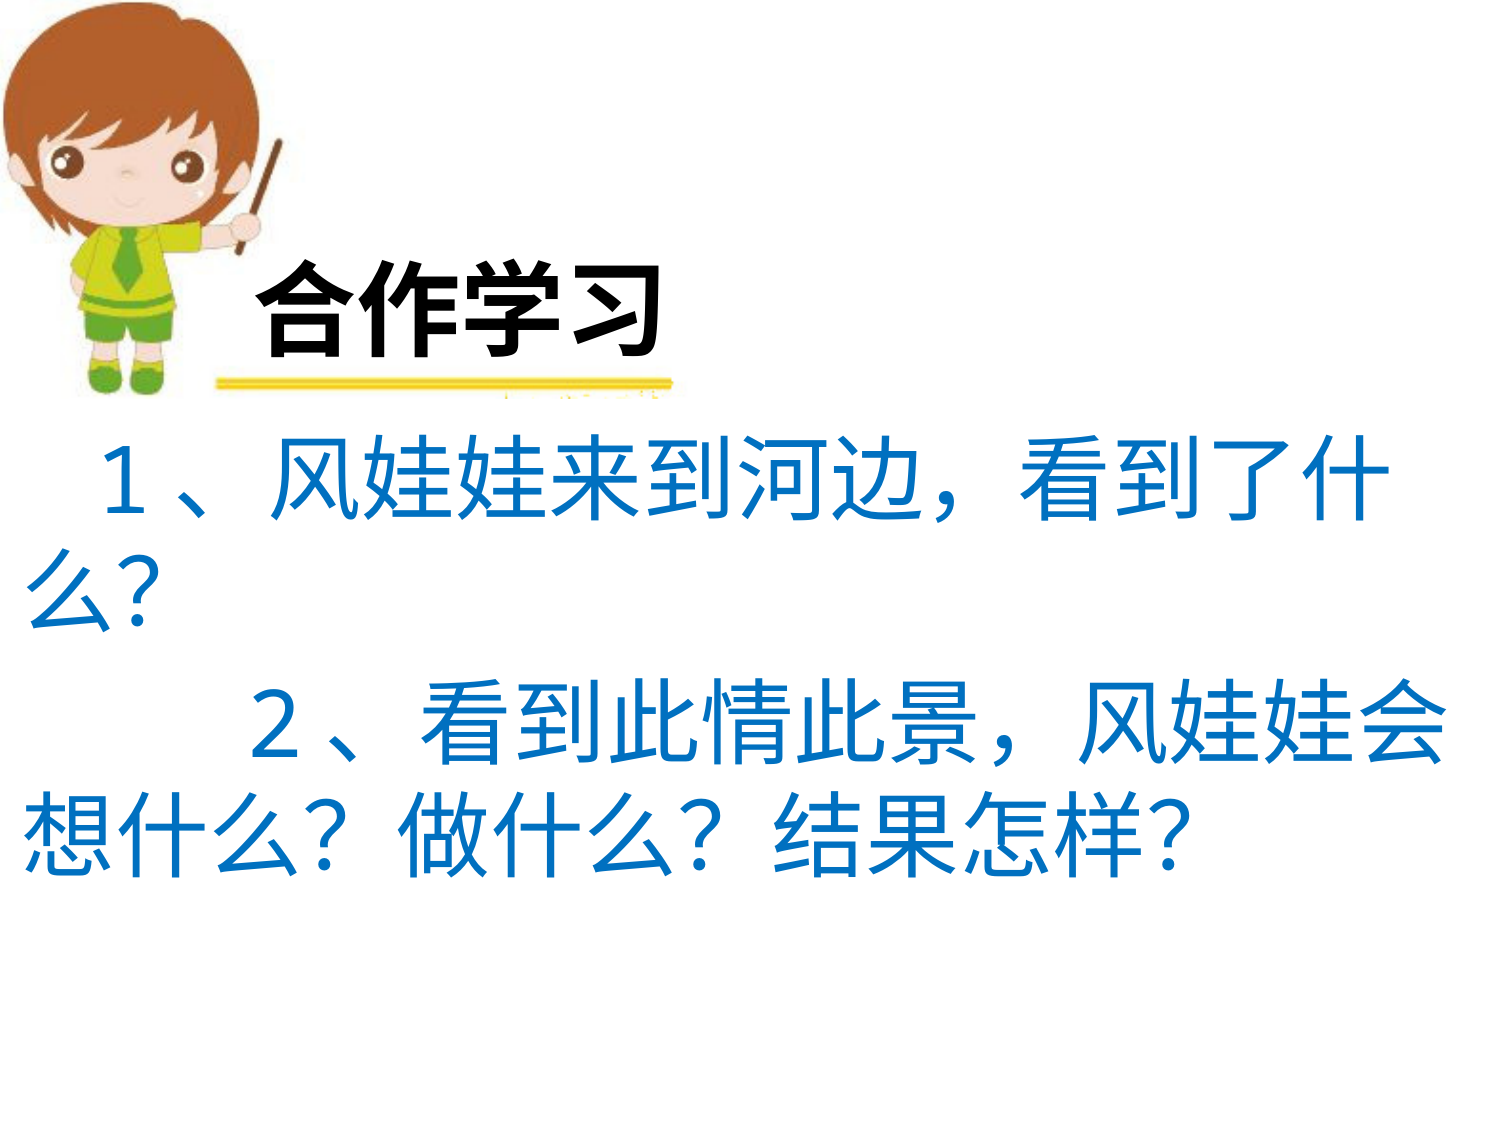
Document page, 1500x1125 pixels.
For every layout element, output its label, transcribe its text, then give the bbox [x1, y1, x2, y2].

list 1、风娃娃来到河边，看到了什么？ 2、看到此情此景，风娃娃会想什么？做什么？结果怎样？ [0, 412, 1500, 888]
picture [0, 0, 1500, 400]
